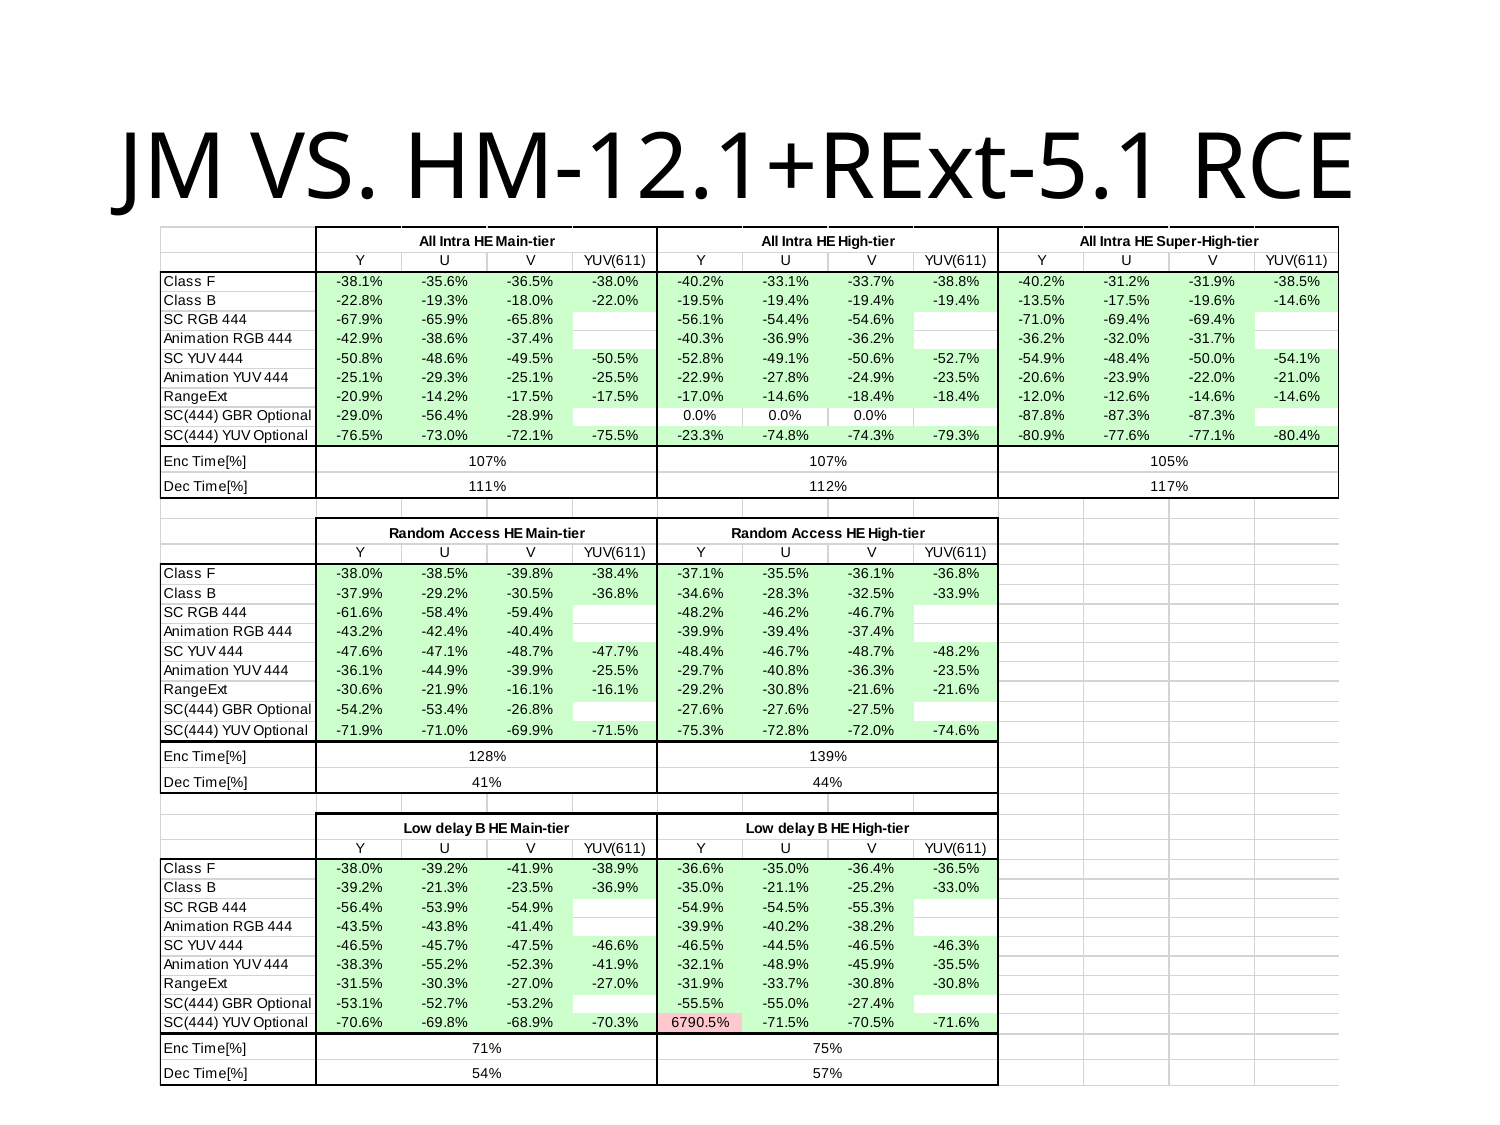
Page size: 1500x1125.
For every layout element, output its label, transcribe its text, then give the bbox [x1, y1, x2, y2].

title JM VS. HM-12.1+RExt-5.1 RCE [103, 59, 1397, 278]
picture [159, 226, 1341, 1087]
